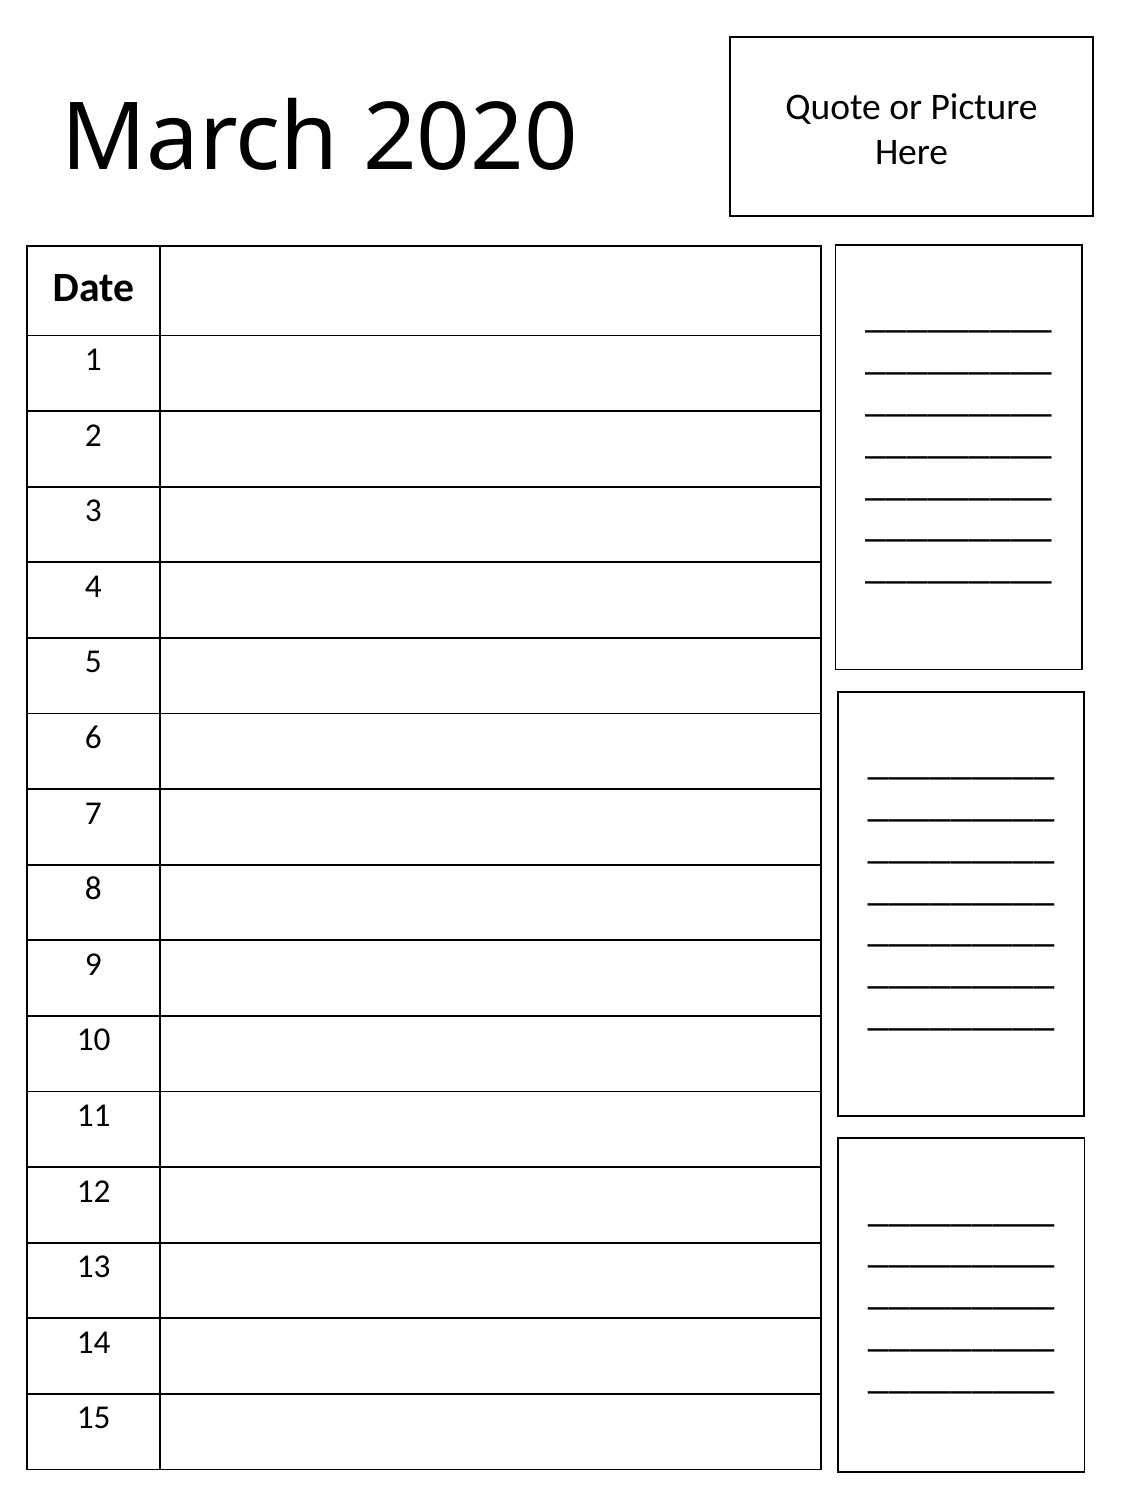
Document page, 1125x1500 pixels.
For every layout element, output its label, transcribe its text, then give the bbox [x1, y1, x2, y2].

title March 2020 [46, 56, 729, 197]
table_header [161, 247, 820, 335]
table_cell 12 [28, 1168, 159, 1242]
table_cell 1 [28, 336, 159, 410]
table_cell [161, 1092, 820, 1166]
table_cell [161, 1319, 820, 1393]
table_cell [161, 866, 820, 939]
table_cell 7 [28, 790, 159, 864]
table_cell 13 [28, 1244, 159, 1317]
table_cell 2 [28, 412, 159, 486]
text_box Quote or Picture Here [729, 36, 1094, 217]
table_cell [161, 1168, 820, 1242]
table_cell [161, 790, 820, 864]
table_cell [161, 412, 820, 486]
table_cell 11 [28, 1092, 159, 1166]
table_cell [161, 1017, 820, 1091]
table_cell [161, 1244, 820, 1317]
table_cell [161, 714, 820, 788]
table_cell [161, 336, 820, 410]
table_cell 10 [28, 1017, 159, 1091]
table_header _______________________________________________________________ [839, 693, 1083, 1115]
table_cell [161, 1395, 820, 1469]
table_cell 5 [28, 639, 159, 713]
table_cell 3 [28, 488, 159, 561]
table_header _____________________________________________ [839, 1139, 1084, 1471]
table_cell 6 [28, 714, 159, 788]
table_cell 9 [28, 941, 159, 1015]
table_cell [161, 488, 820, 561]
table_header _______________________________________________________________ [836, 246, 1081, 669]
table_cell [161, 941, 820, 1015]
table_header Date [28, 247, 159, 335]
table_cell 4 [28, 563, 159, 637]
table_cell [161, 563, 820, 637]
table_cell 14 [28, 1319, 159, 1393]
table_cell 15 [28, 1395, 159, 1469]
table_cell [161, 639, 820, 713]
table_cell 8 [28, 866, 159, 939]
